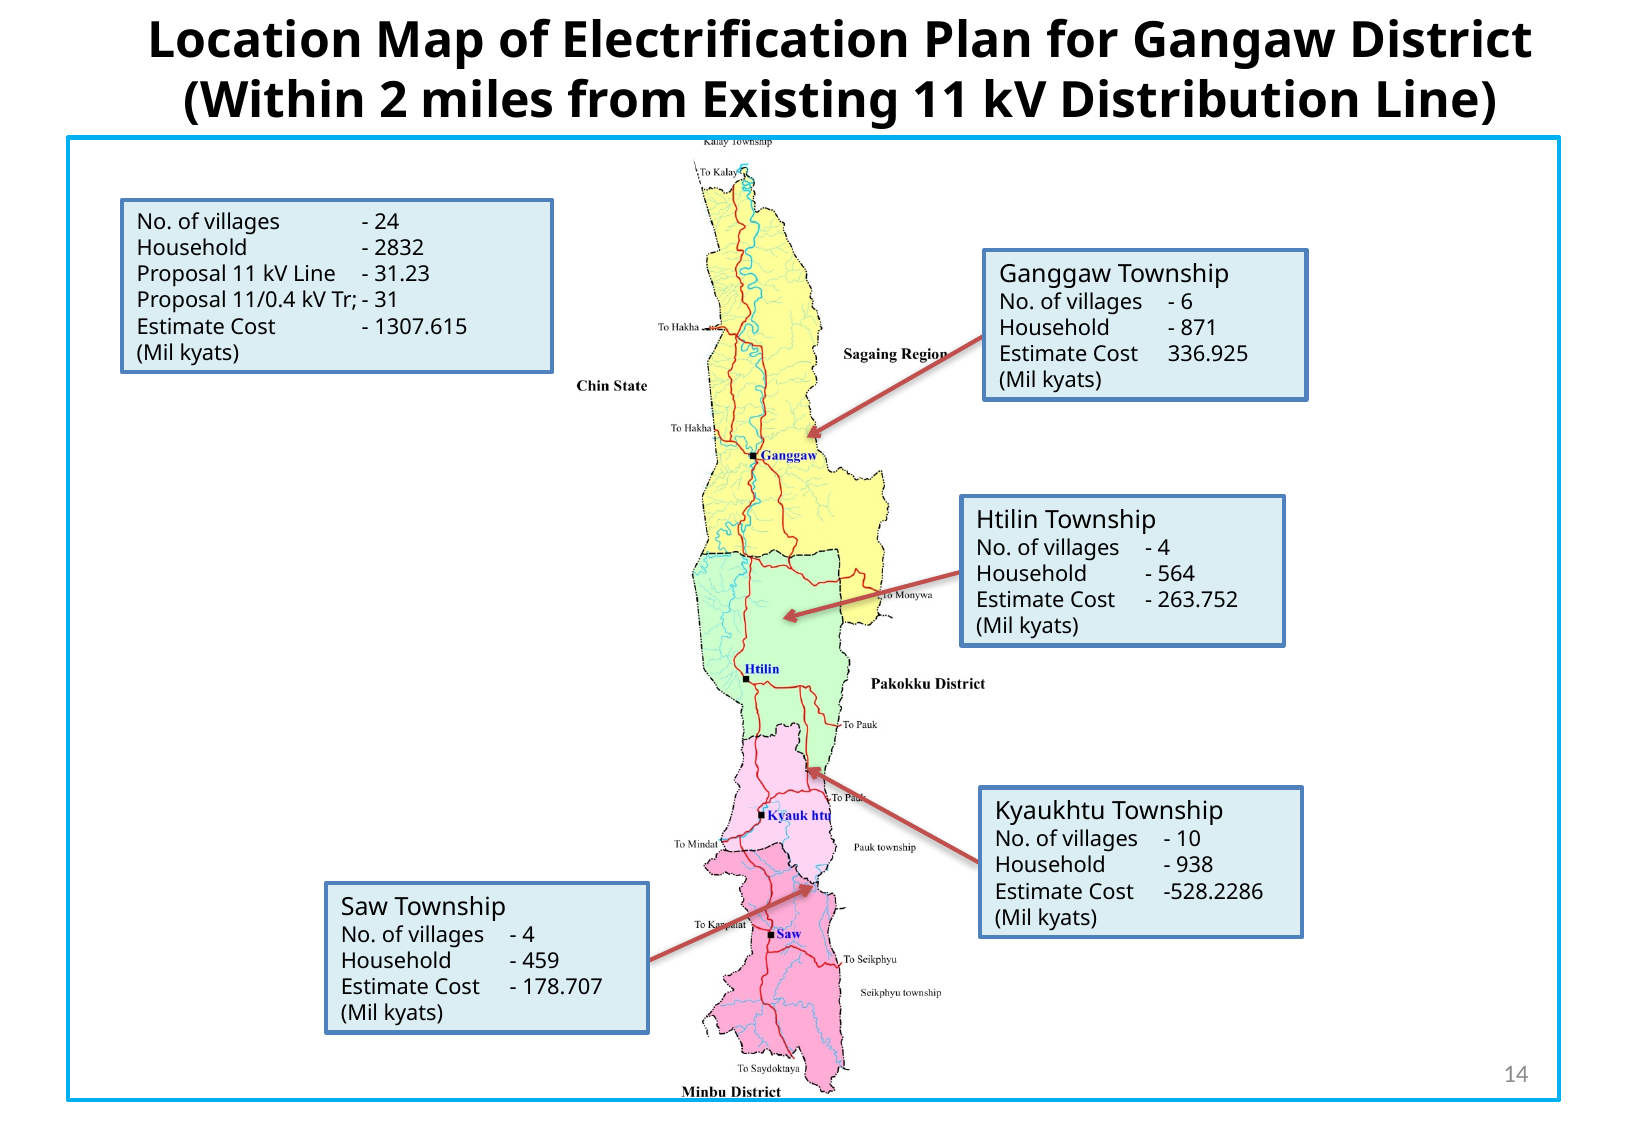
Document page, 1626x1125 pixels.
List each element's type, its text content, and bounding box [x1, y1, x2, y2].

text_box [647, 885, 814, 962]
text_box No. of villages - 24 Household - 2832 Proposal 11 kV Line - 31.23 Proposal 11/0.4 kV Tr; - 31 Estimate Cost - 1307.615 (Mil kyats) [120, 198, 554, 374]
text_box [806, 334, 986, 438]
text_box Location Map of Electrification Plan for Gangaw District (Within 2 miles from Existing 11 kV Distribution Line) [121, 0, 1560, 135]
text_box Kyaukhtu Township No. of villages - 10 Household - 938 Estimate Cost -528.2286 (Mil kyats) [990, 785, 1304, 939]
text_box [806, 767, 981, 864]
text_box Ganggaw Township No. of villages - 6 Household - 871 Estimate Cost 336.925 (Mil kyats) [990, 248, 1309, 402]
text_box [782, 571, 962, 619]
slide_number 14 [1164, 1042, 1544, 1103]
text_box [66, 135, 578, 1102]
text_box Htilin Township No. of villages - 4 Household - 564 Estimate Cost - 263.752 (Mil kyats) [990, 494, 1286, 648]
text_box Saw Township No. of villages - 4 Household - 459 Estimate Cost - 178.707 (Mil kyats) [324, 881, 570, 1035]
picture [575, 141, 986, 1097]
text_box [982, 135, 1561, 1102]
